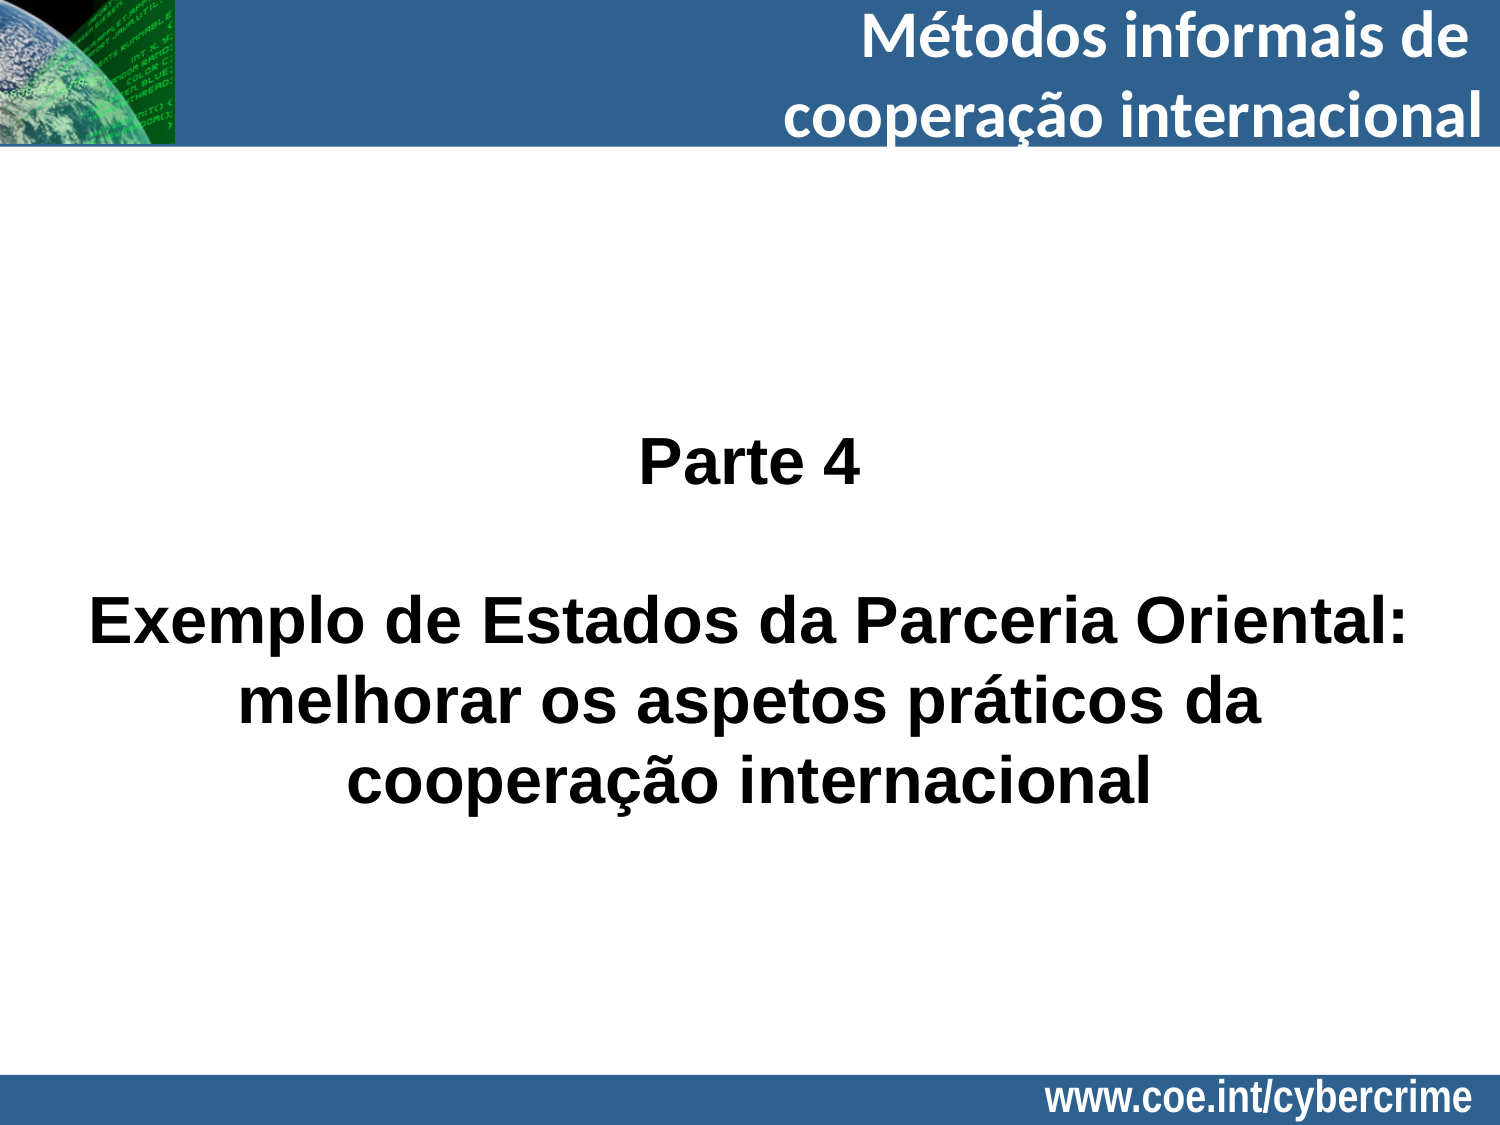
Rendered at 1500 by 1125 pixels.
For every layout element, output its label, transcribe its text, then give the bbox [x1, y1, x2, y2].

text_box Parte 4 Exemplo de Estados da Parceria Oriental: melhorar os aspetos práticos da cooperação internacional [50, 425, 1450, 825]
text_box [0, 1073, 1030, 1125]
picture [0, 0, 175, 144]
text_box www.coe.int/cybercrime [1030, 1059, 1500, 1125]
text_box Métodos informais de cooperação internacional [177, 0, 1500, 149]
